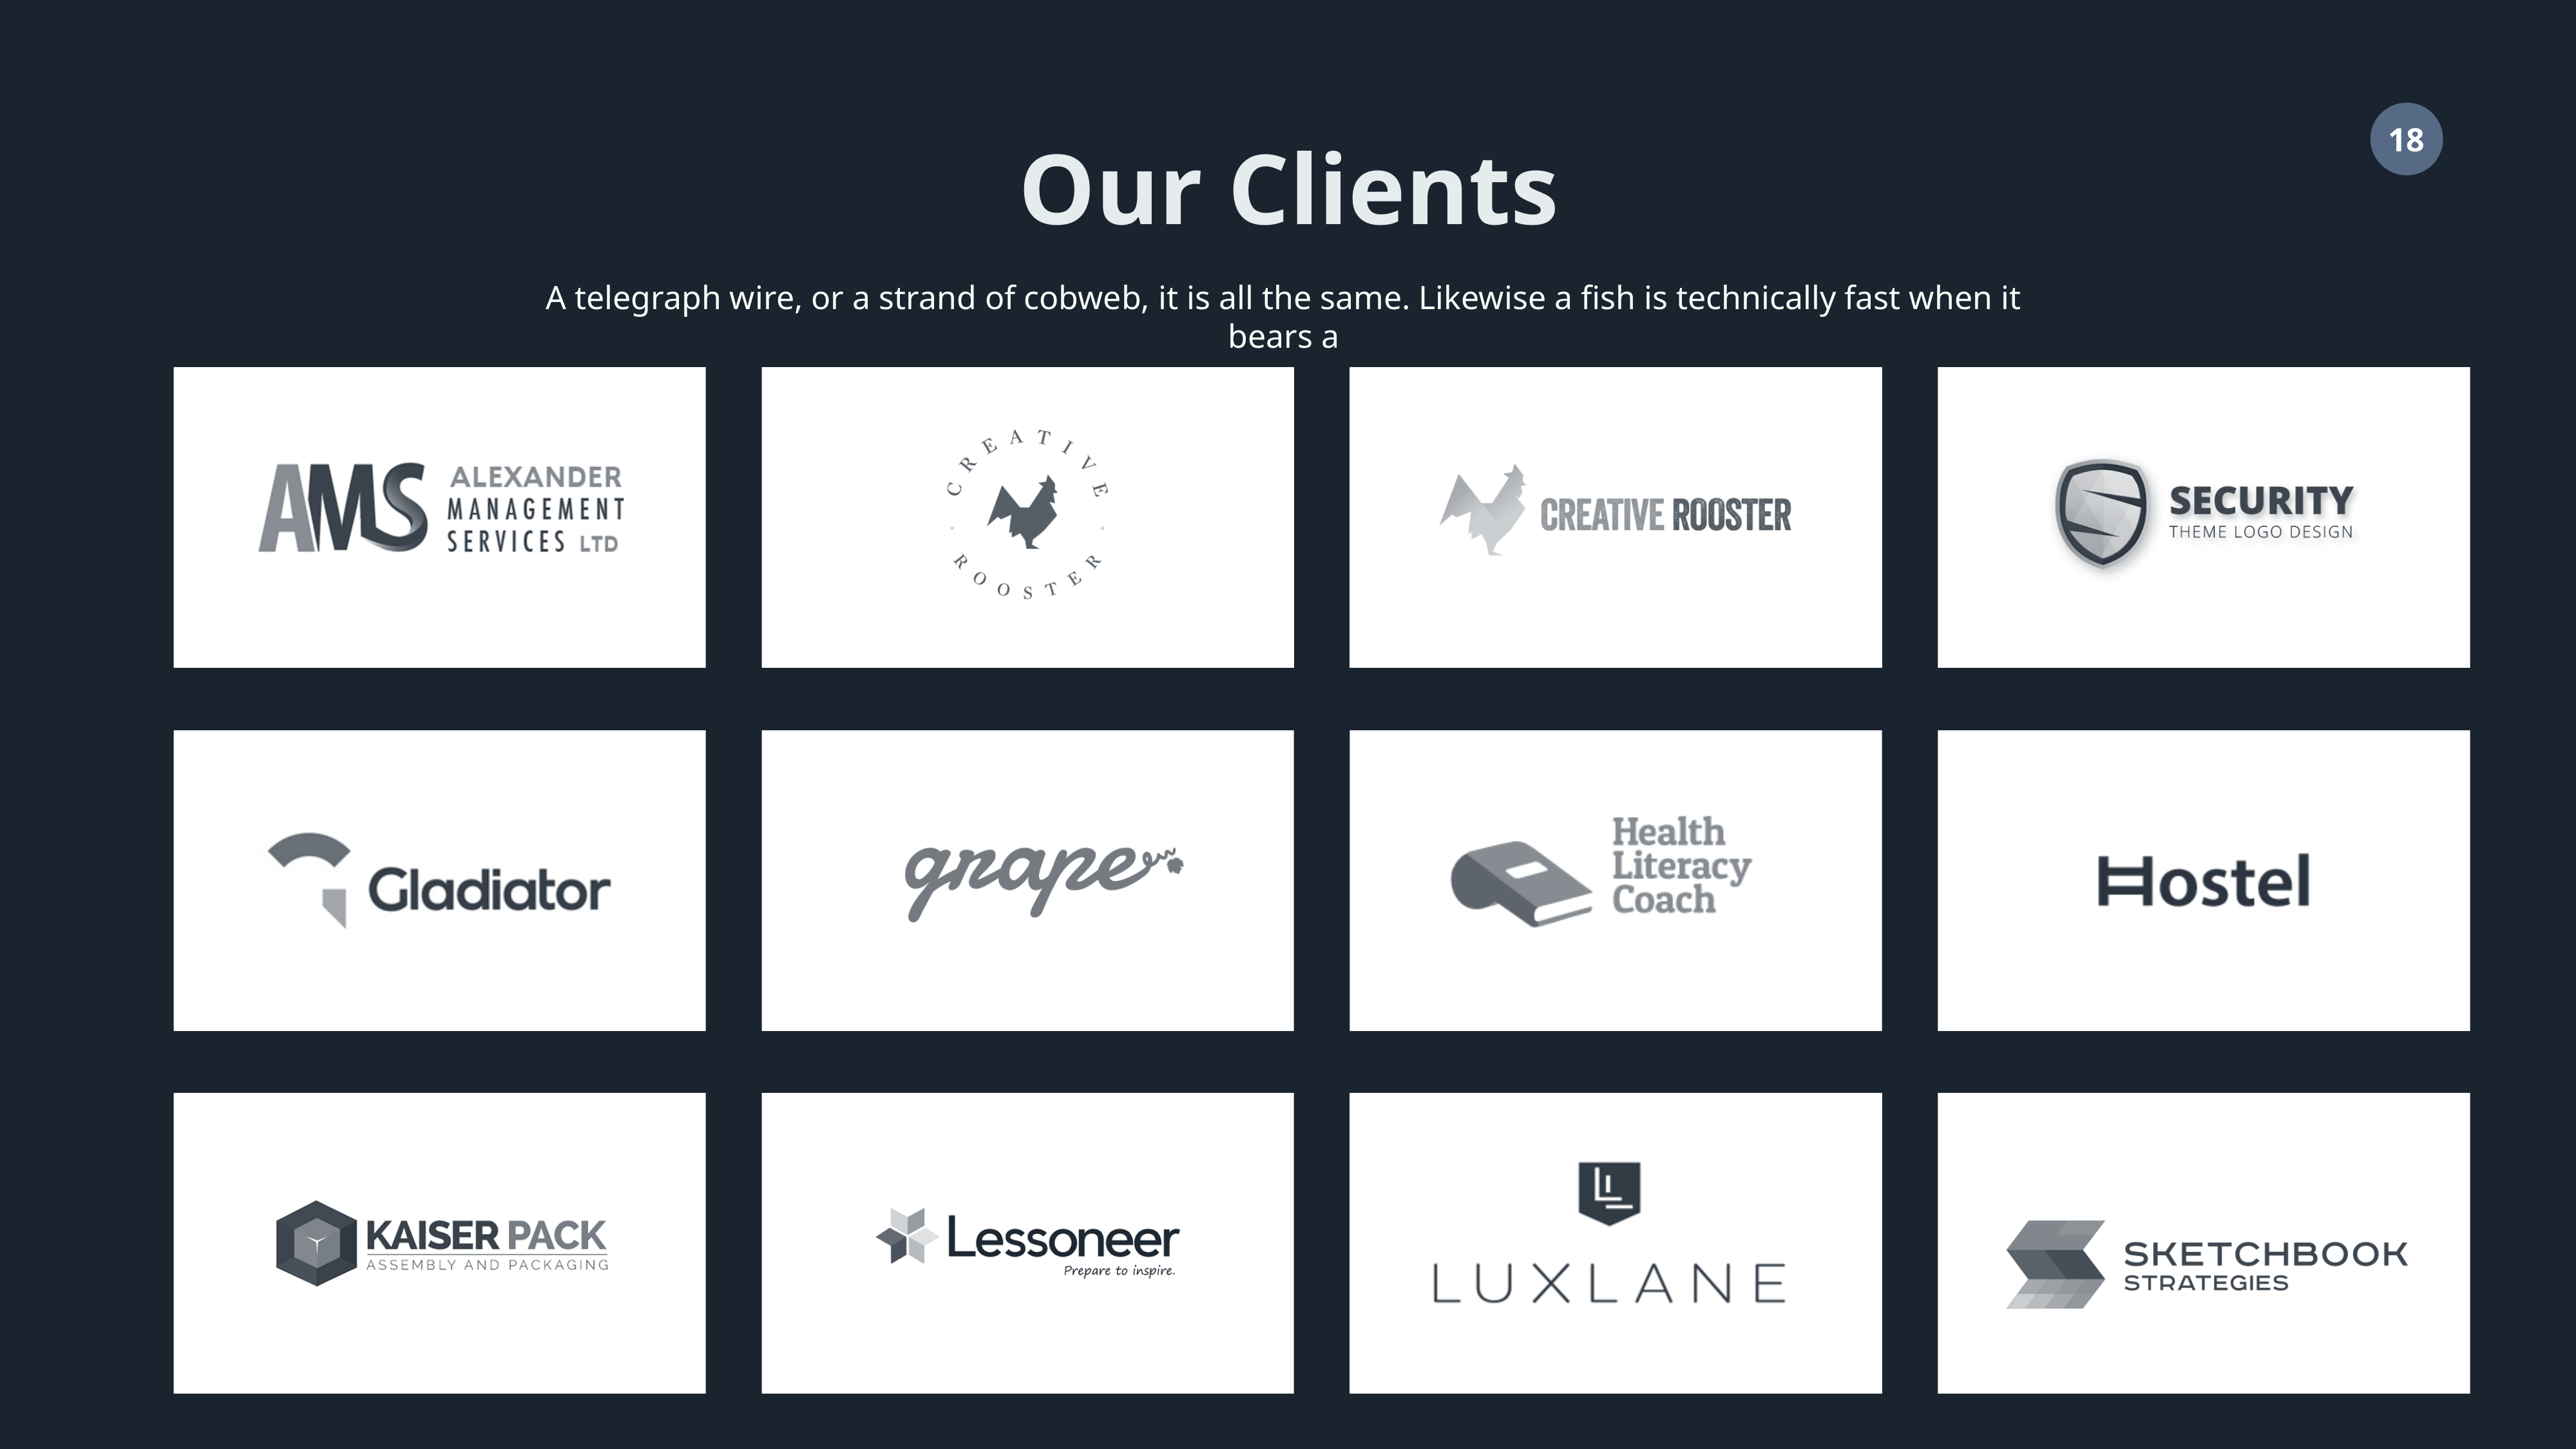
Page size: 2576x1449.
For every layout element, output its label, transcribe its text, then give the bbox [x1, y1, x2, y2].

picture [761, 367, 1294, 668]
picture [761, 730, 1294, 1031]
picture [1938, 1093, 2470, 1394]
picture [1350, 367, 1882, 668]
picture [1938, 367, 2470, 668]
picture [173, 730, 706, 1031]
picture [173, 1093, 706, 1394]
text_box Our Clients [1009, 123, 1569, 249]
picture [173, 367, 706, 668]
picture [1938, 730, 2470, 1031]
picture [761, 1093, 1294, 1394]
picture [1350, 730, 1882, 1031]
picture [1350, 1093, 1882, 1394]
text_box A telegraph wire, or a strand of cobweb, it is all the same. Likewise a fish is technically fast when it bears a [526, 272, 2043, 360]
